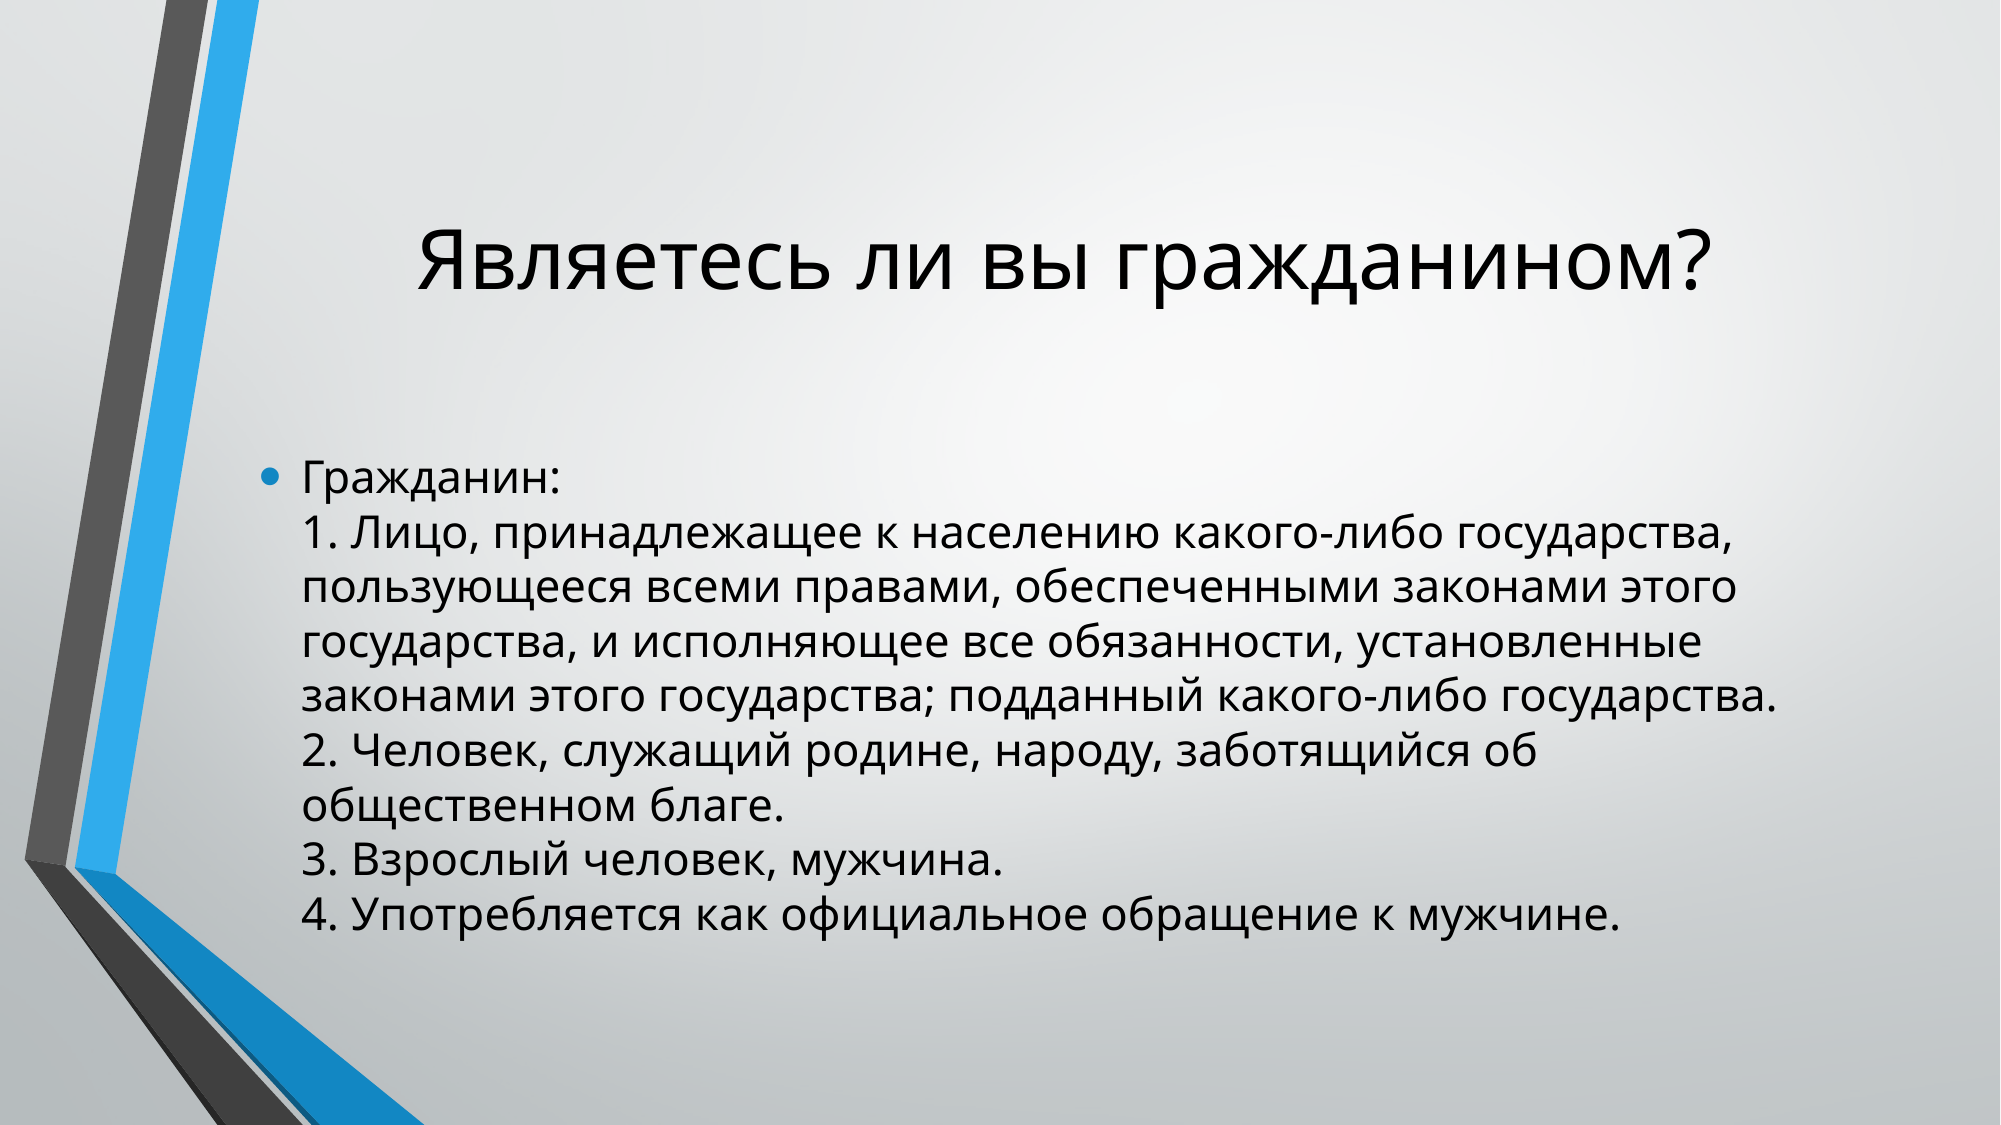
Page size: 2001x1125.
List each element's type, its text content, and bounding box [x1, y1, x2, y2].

title Являетесь ли вы гражданином? [243, 112, 1887, 400]
list Гражданин: 1. Лицо, принадлежащее к населению какого-либо государства, пользующееся всеми правами, обеспеченными законами этого государства, и исполняющее все обязанности, установленные законами этого государства; подданный какого-либо государства. 2. Человек, служащий родине, народу, заботящийся об общественном благе. 3. Взрослый человек, мужчина. 4. Употребляется как официальное обращение к мужчине. [243, 437, 1887, 950]
